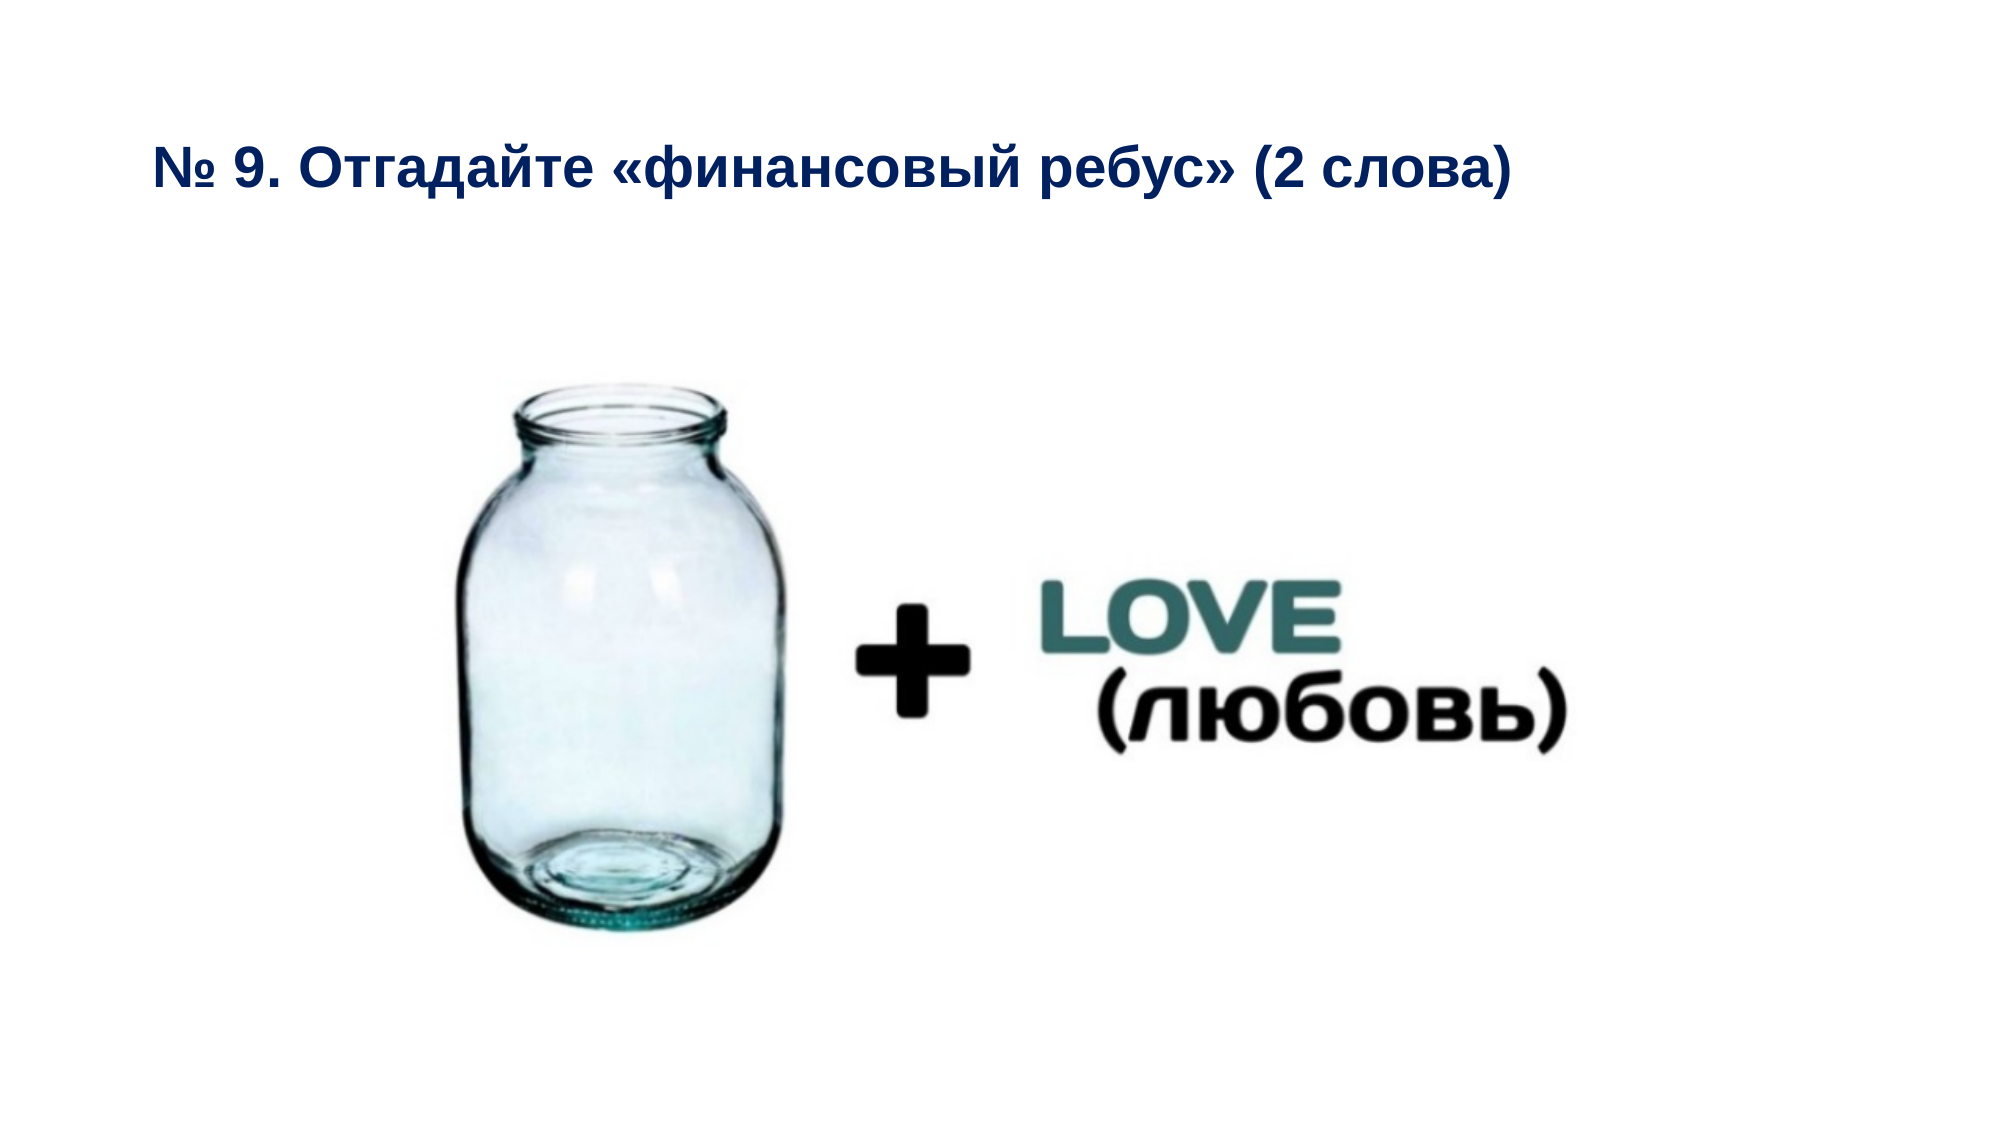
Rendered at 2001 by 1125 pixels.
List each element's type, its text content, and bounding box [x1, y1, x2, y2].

title № 9. Отгадайте «финансовый ребус» (2 слова) [137, 59, 1863, 278]
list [405, 344, 1595, 968]
